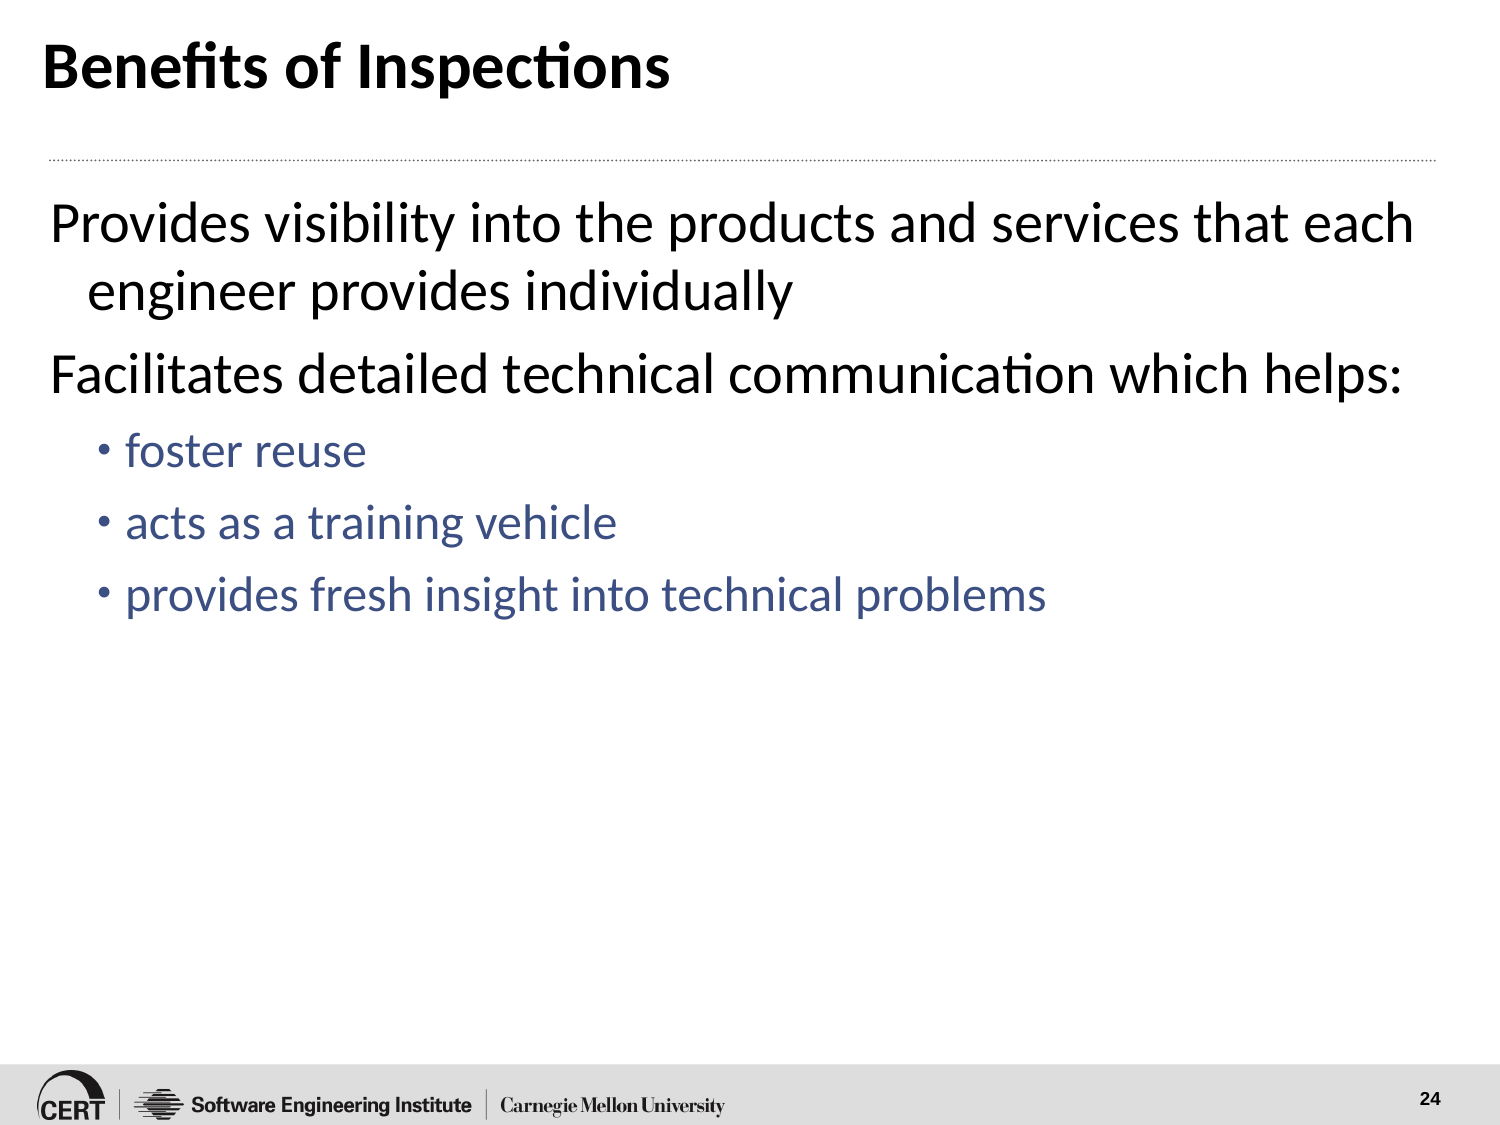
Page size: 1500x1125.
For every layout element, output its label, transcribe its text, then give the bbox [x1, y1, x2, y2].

picture [37, 1069, 725, 1122]
title Benefits of Inspections [42, 37, 1434, 155]
list Provides visibility into the products and services that each engineer provides individually Facilitates detailed technical communication which helps: foster reuse acts as a training vehicle provides fresh insight into technical problems [49, 187, 1438, 1001]
